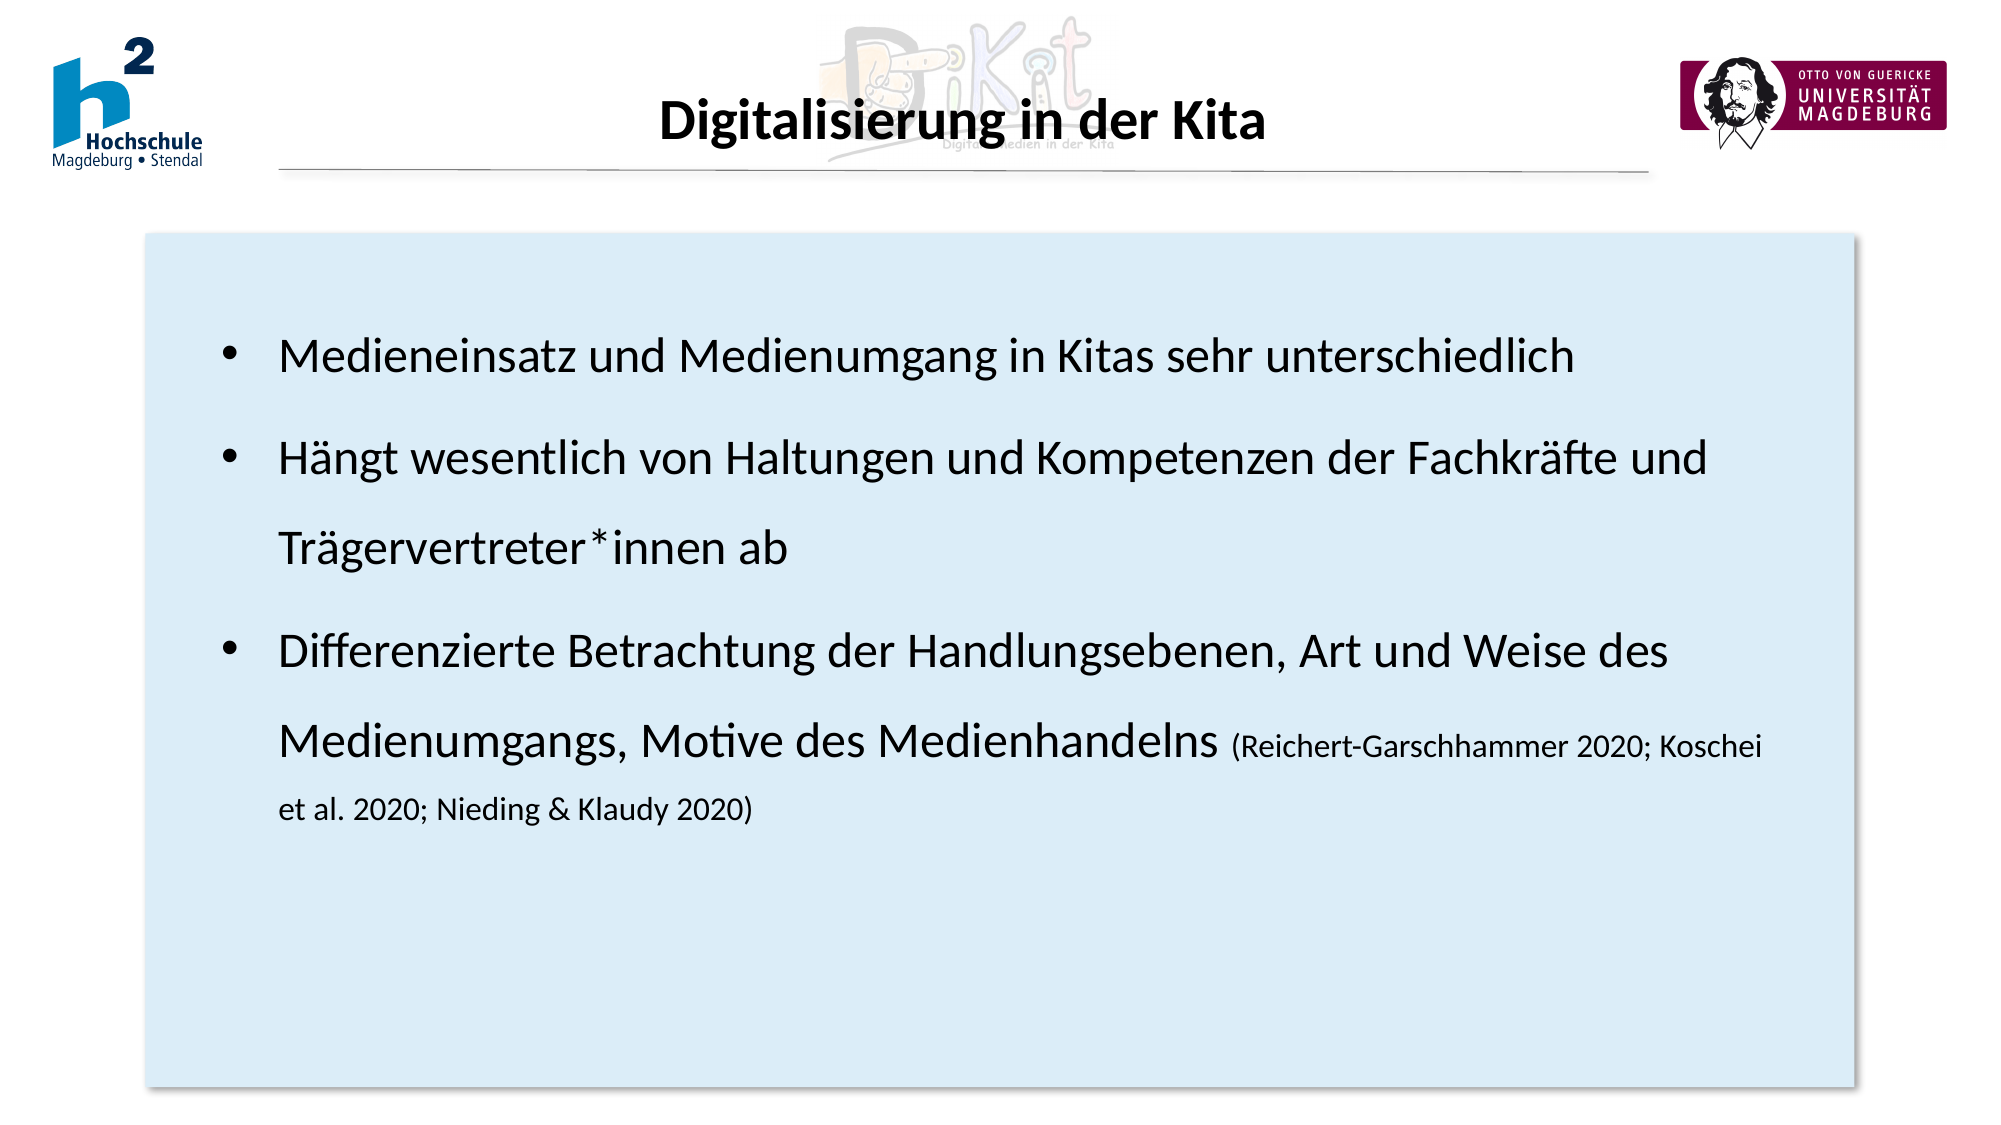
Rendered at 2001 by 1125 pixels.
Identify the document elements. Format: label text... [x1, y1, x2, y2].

picture [53, 37, 202, 170]
text_box Medieneinsatz und Medienumgang in Kitas sehr unterschiedlich Hängt wesentlich von Haltungen und Kompetenzen der Fachkräfte und Trägervertreter*innen ab Differenzierte Betrachtung der Handlungsebenen, Art und Weise des Medienumgangs, Motive des Medienhandelns (Reichert-Garschhammer 2020; Koschei et al. 2020; Nieding & Klaudy 2020) [144, 232, 1855, 1088]
text_box Digitalisierung in der Kita [1122, 73, 1649, 159]
picture [1680, 57, 1947, 150]
picture [816, 14, 1119, 170]
text_box Digitalisierung in der Kita [278, 73, 811, 159]
